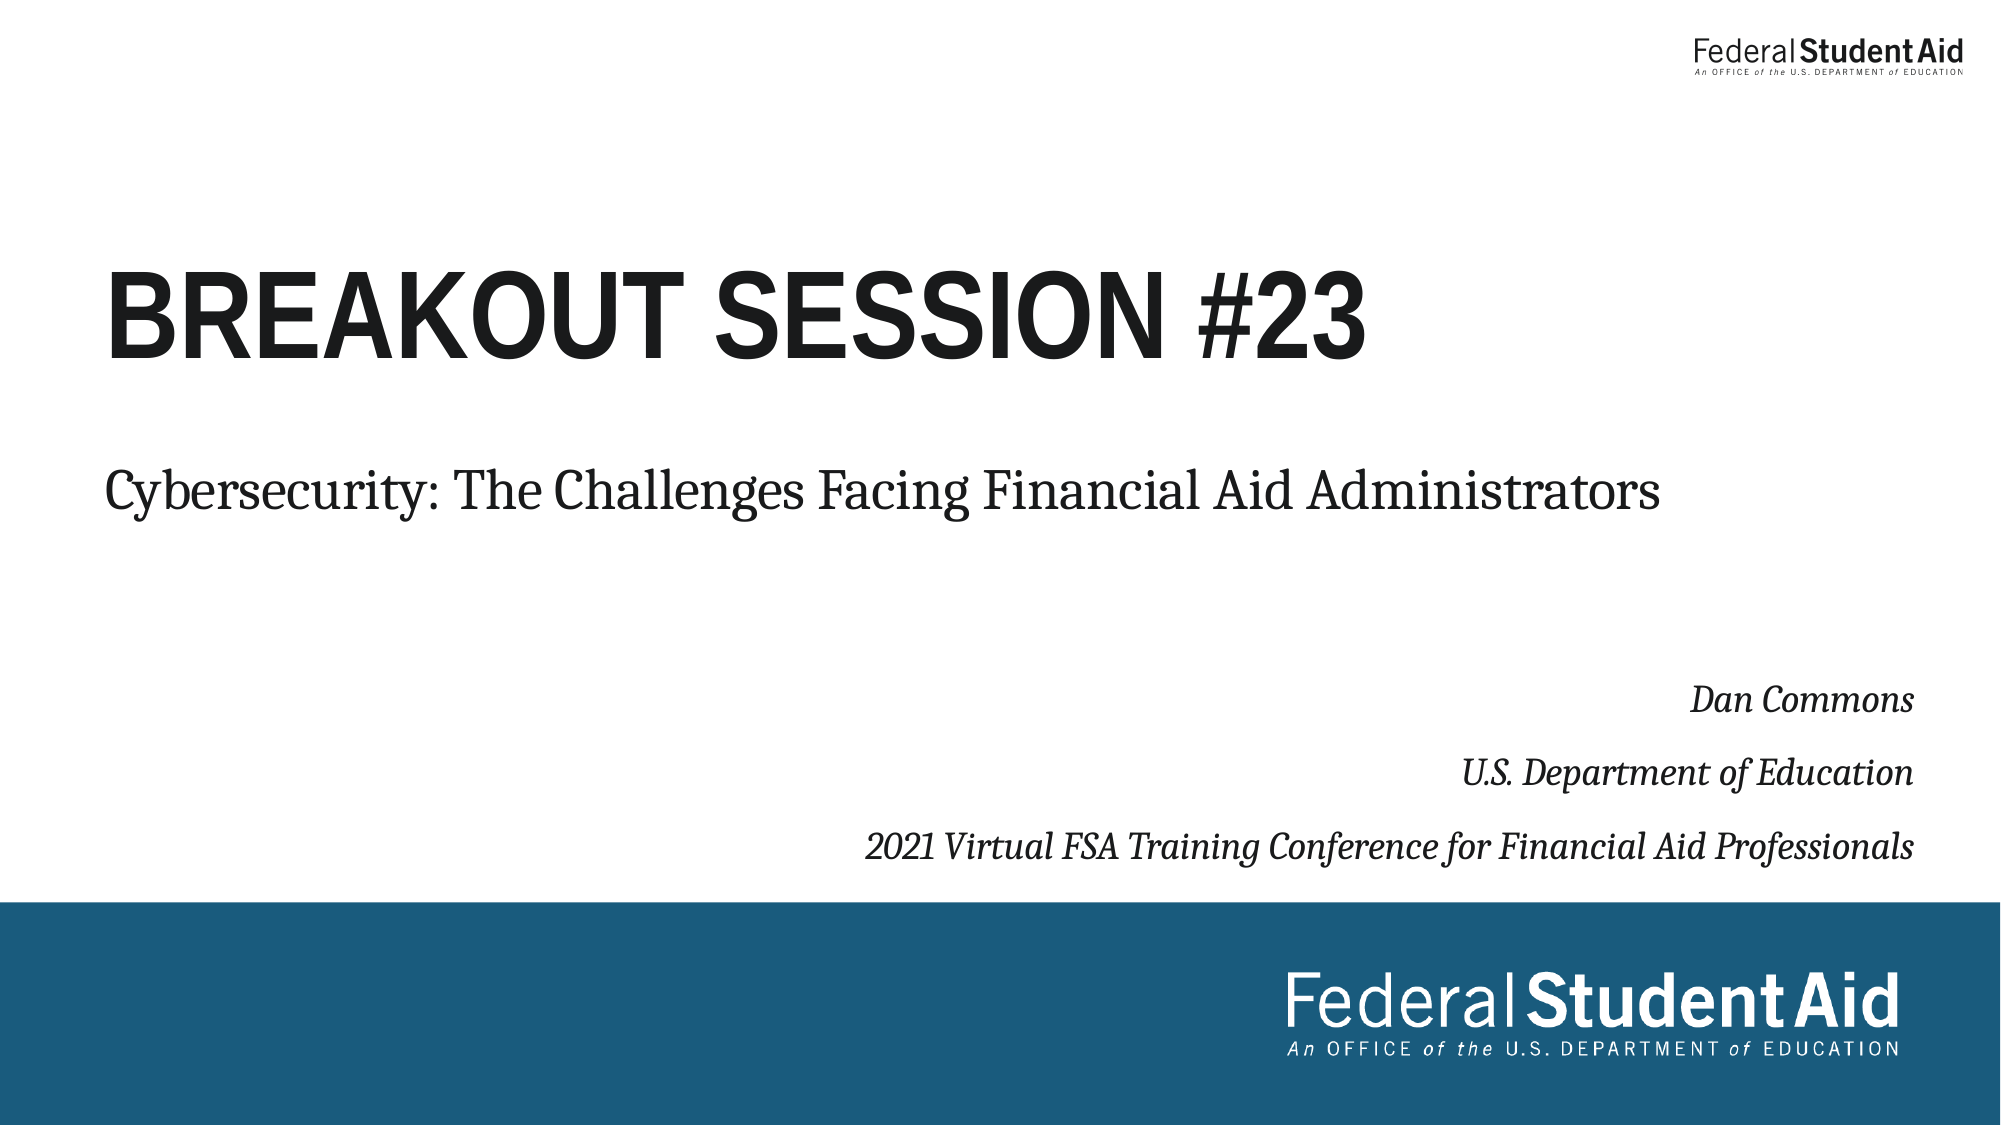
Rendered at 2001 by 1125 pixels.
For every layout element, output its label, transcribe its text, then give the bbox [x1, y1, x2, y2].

picture [1694, 37, 1963, 75]
picture [1232, 949, 1951, 1078]
list Dan Commons U.S. Department of Education 2021 Virtual FSA Training Conference for Financial Aid Professionals [233, 663, 1915, 870]
title Breakout Session #23 [105, 75, 1906, 384]
subtitle Cybersecurity: The Challenges Facing Financial Aid Administrators [105, 437, 1906, 554]
